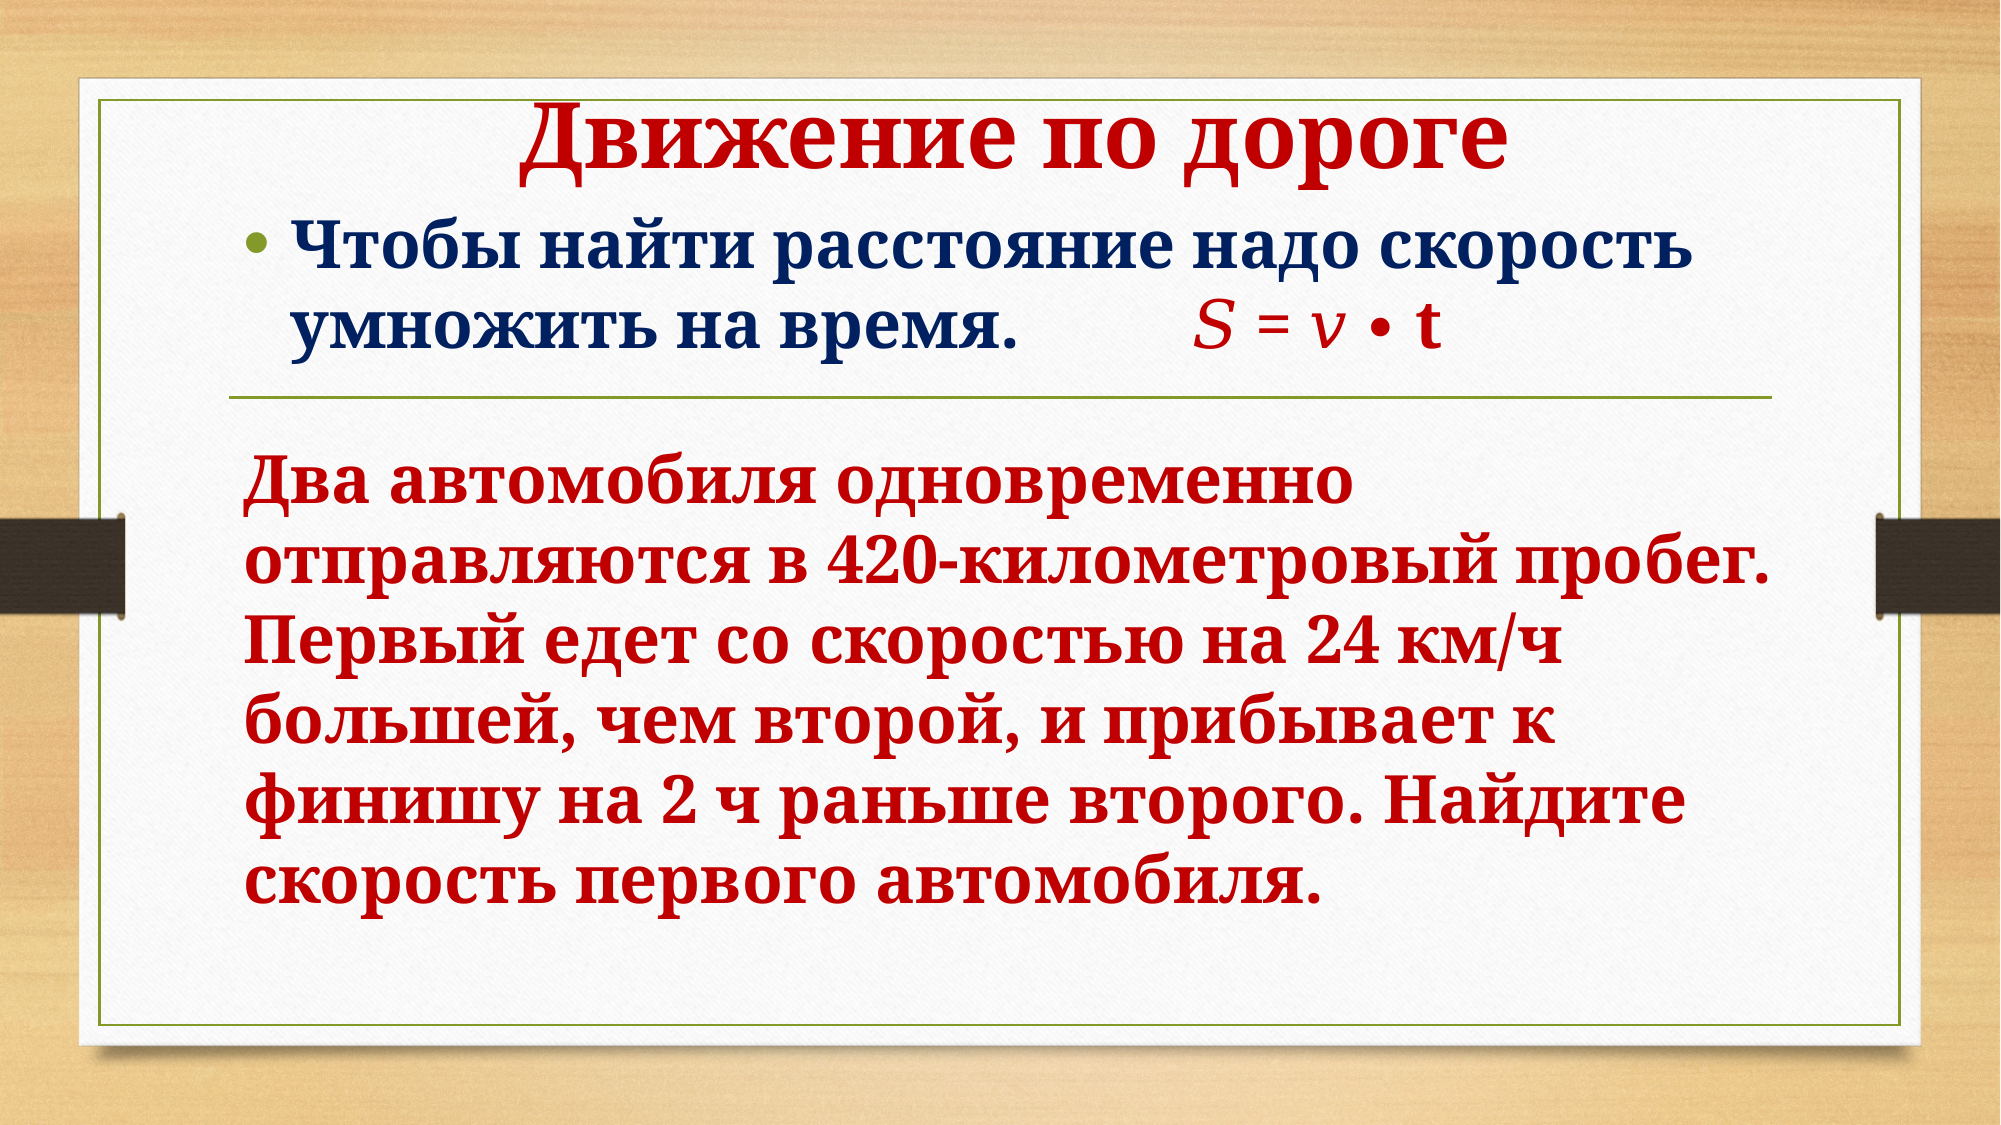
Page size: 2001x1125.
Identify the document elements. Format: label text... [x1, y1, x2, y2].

title Движение по дороге [228, 24, 1804, 194]
list Чтобы найти расстояние надо скорость умножить на время. 𝑆 = 𝑣 ∙ t [228, 194, 1804, 296]
text_box Два автомобиля одновременно отправляются в 420-километровый пробег. Первый едет со скоростью на 24 км/ч большей, чем второй, и прибывает к финишу на 2 ч раньше второго. Найдите скорость первого автомобиля. [228, 429, 1857, 924]
picture [0, 0, 2001, 1125]
